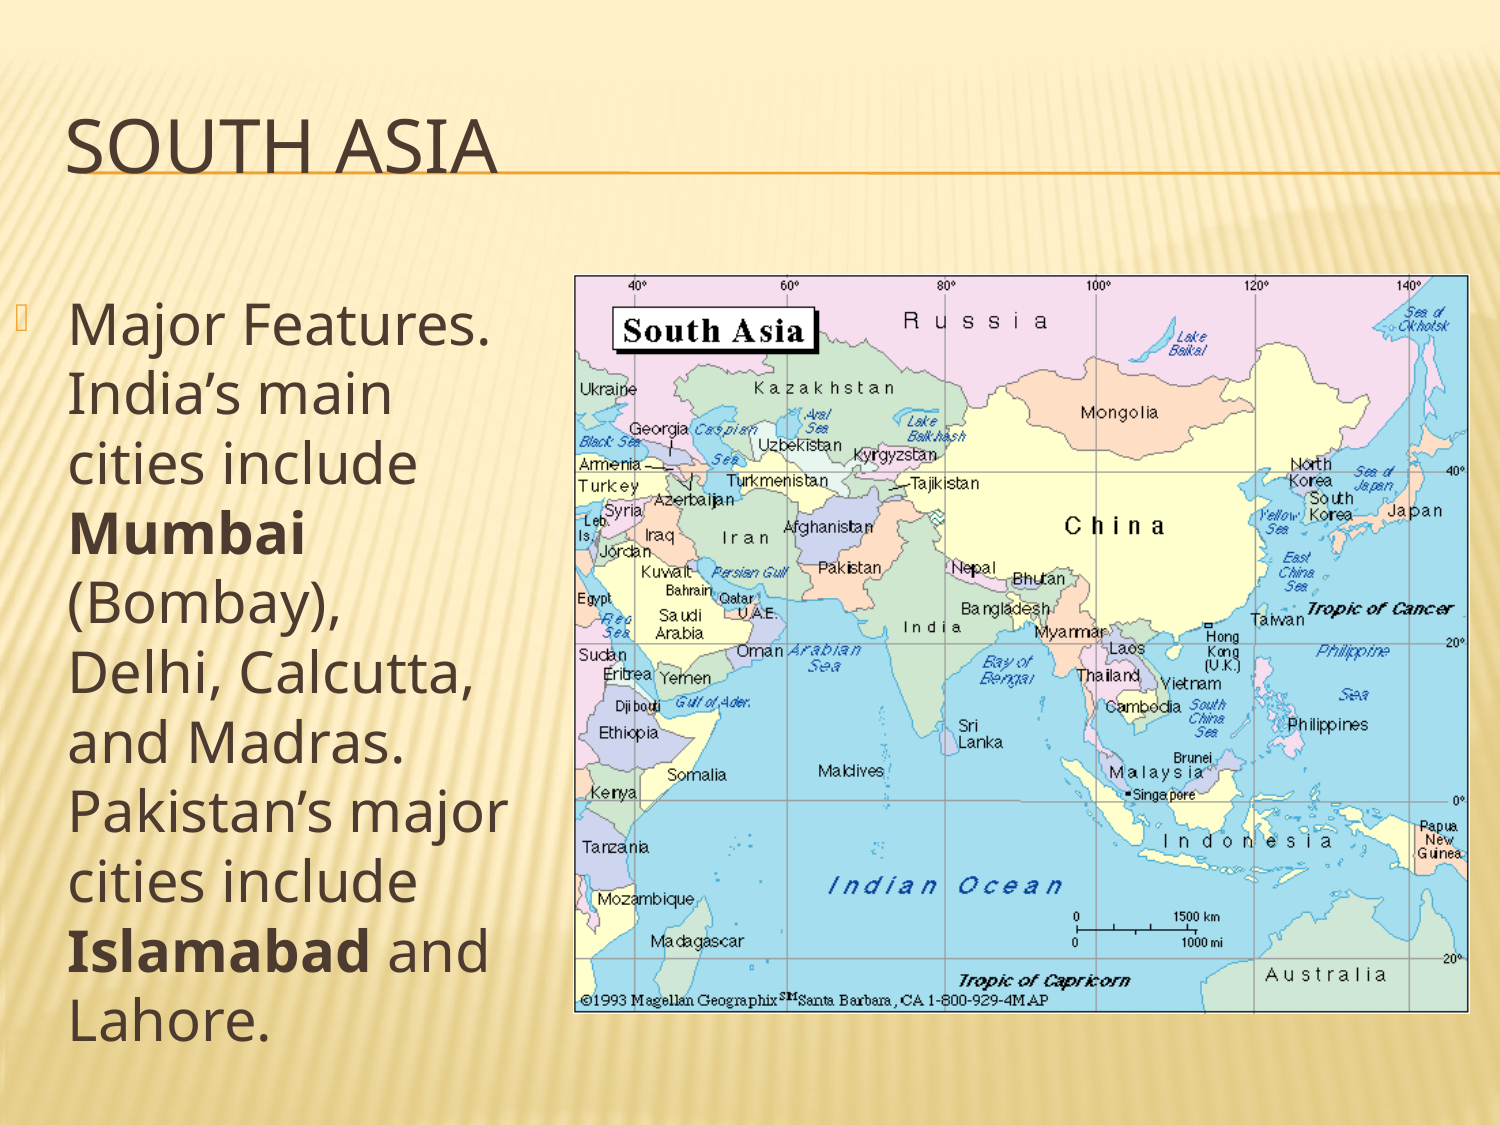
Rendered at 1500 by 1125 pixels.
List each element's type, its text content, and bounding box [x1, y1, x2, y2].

title South Asia [50, 75, 1475, 213]
picture [573, 274, 1470, 1015]
list Major Features. India’s main cities include Mumbai (Bombay), Delhi, Calcutta, and Madras. Pakistan’s major cities include Islamabad and Lahore. [0, 279, 525, 1100]
